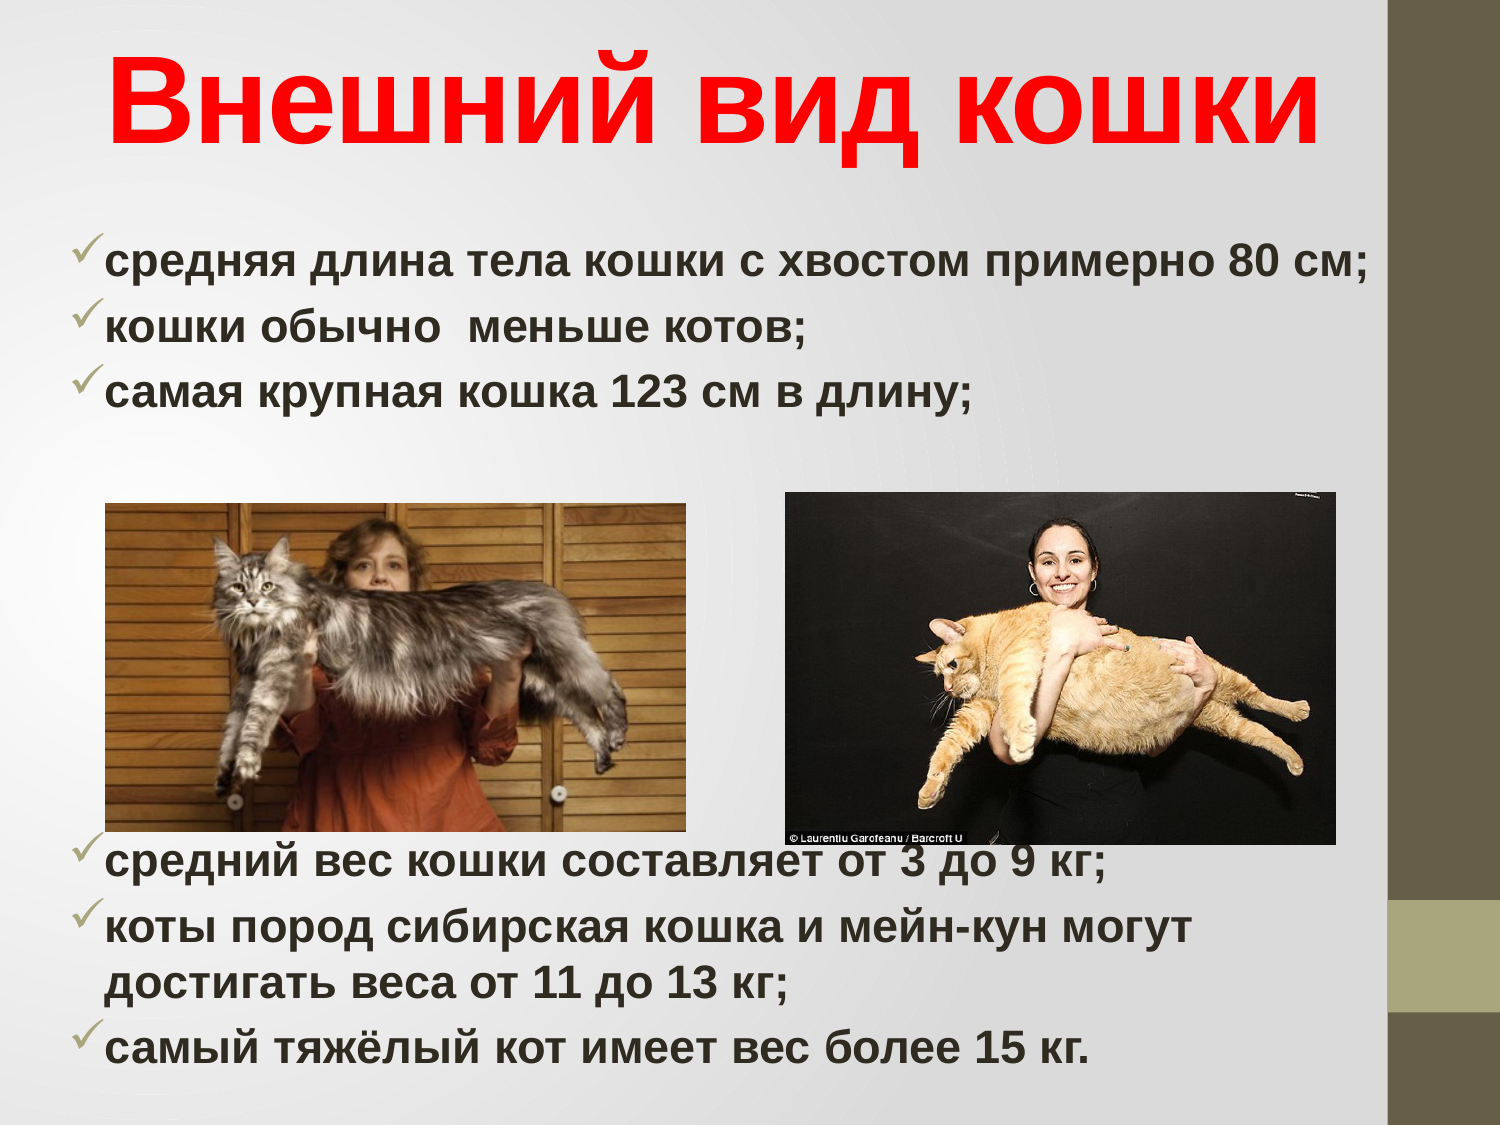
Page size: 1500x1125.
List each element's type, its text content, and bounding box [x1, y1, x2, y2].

picture [104, 503, 687, 832]
list средняя длина тела кошки с хвостом примерно 80 см; кошки обычно меньше котов; самая крупная кошка 123 см в длину; средний вес кошки составляет от 3 до 9 кг; коты пород сибирская кошка и мейн-кун могут достигать веса от 11 до 13 кг; самый тяжёлый кот имеет вес более 15 кг. [35, 222, 1388, 1125]
picture [784, 491, 1337, 845]
title Внешний вид кошки [35, 35, 1395, 223]
